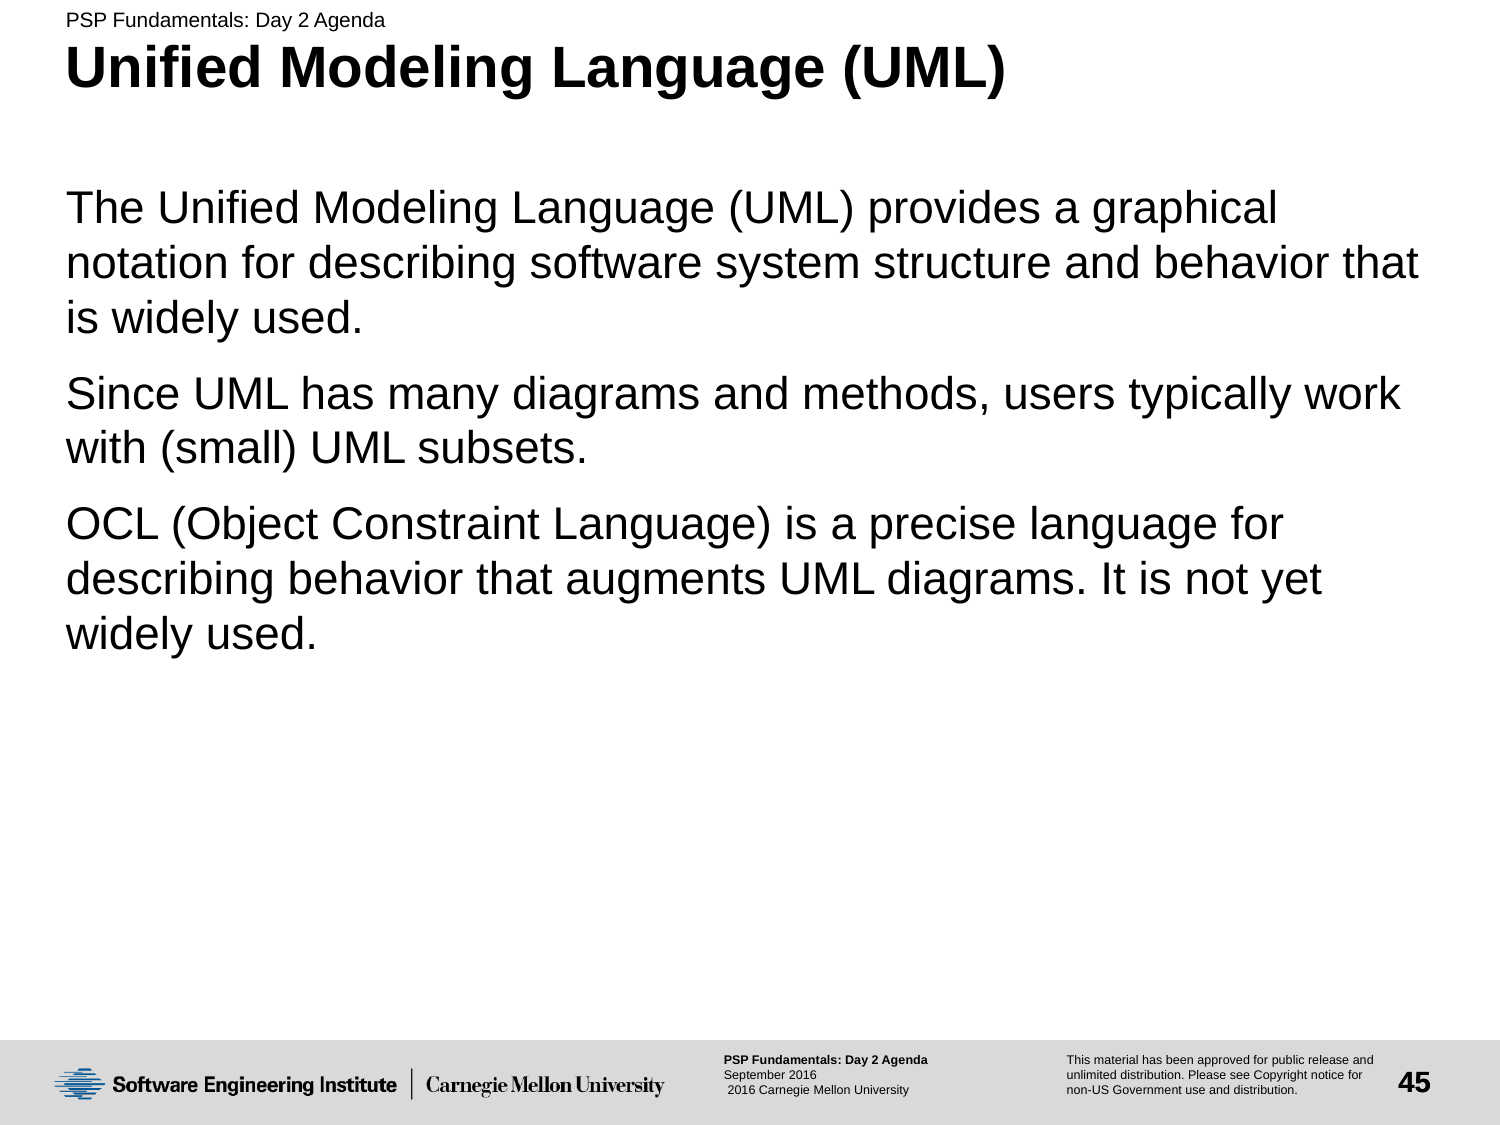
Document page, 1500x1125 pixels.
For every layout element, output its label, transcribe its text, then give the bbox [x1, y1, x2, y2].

title Unified Modeling Language (UML) [65, 37, 1430, 148]
picture [46, 1061, 673, 1104]
list The Unified Modeling Language (UML) provides a graphical notation for describing software system structure and behavior that is widely used. Since UML has many diagrams and methods, users typically work with (small) UML subsets. OCL (Object Constraint Language) is a precise language for describing behavior that augments UML diagrams. It is not yet widely used. [65, 177, 1431, 1000]
